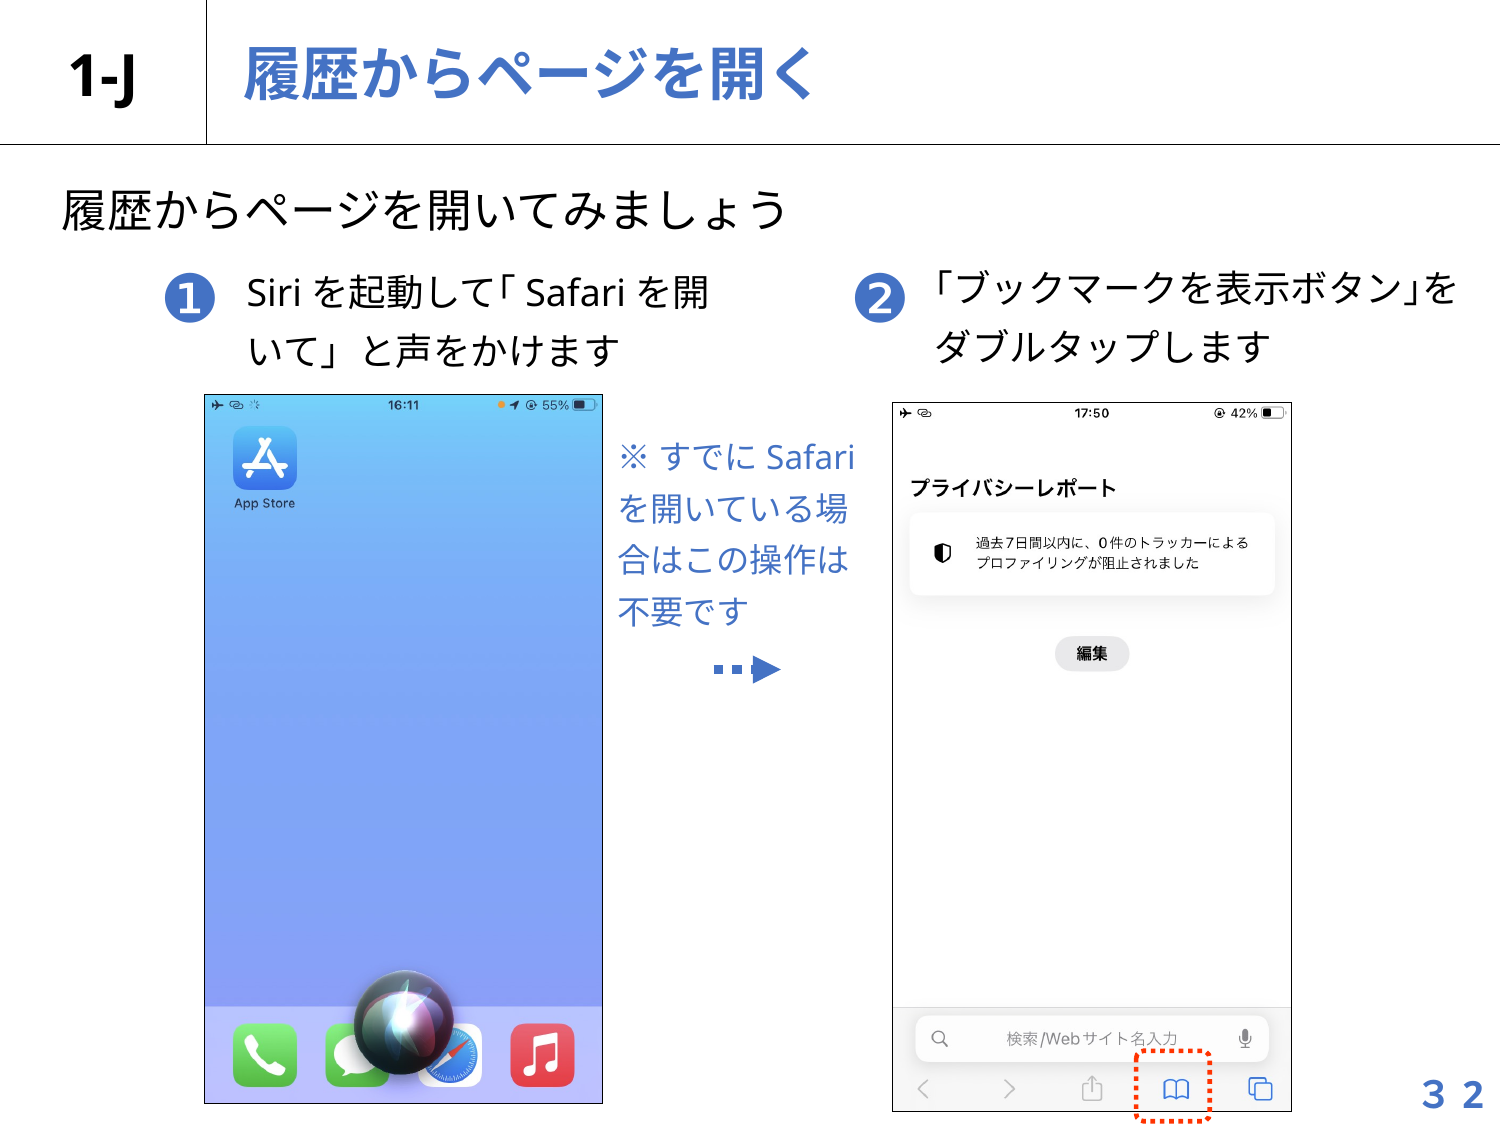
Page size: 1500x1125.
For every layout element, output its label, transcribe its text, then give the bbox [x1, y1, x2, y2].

picture [892, 402, 1292, 1112]
picture [204, 394, 603, 1104]
text_box ｢ブックマークを表示ボタン｣を ダブルタップします [919, 244, 1500, 376]
title 履歴からページを開く [228, 36, 1472, 116]
text_box 履歴からページを開いてみましょう [46, 180, 1422, 274]
text_box ※すでにSafariを開いている場合はこの操作は不要です [603, 416, 878, 639]
text_box ❶ [145, 274, 223, 343]
text_box Siriを起動して｢Safariを開いて」と声をかけます [231, 274, 731, 381]
text_box ❷ [835, 274, 919, 343]
text_box 1-J [0, 0, 207, 147]
text_box [1135, 1112, 1211, 1123]
text_box ３2 [1399, 1063, 1500, 1123]
